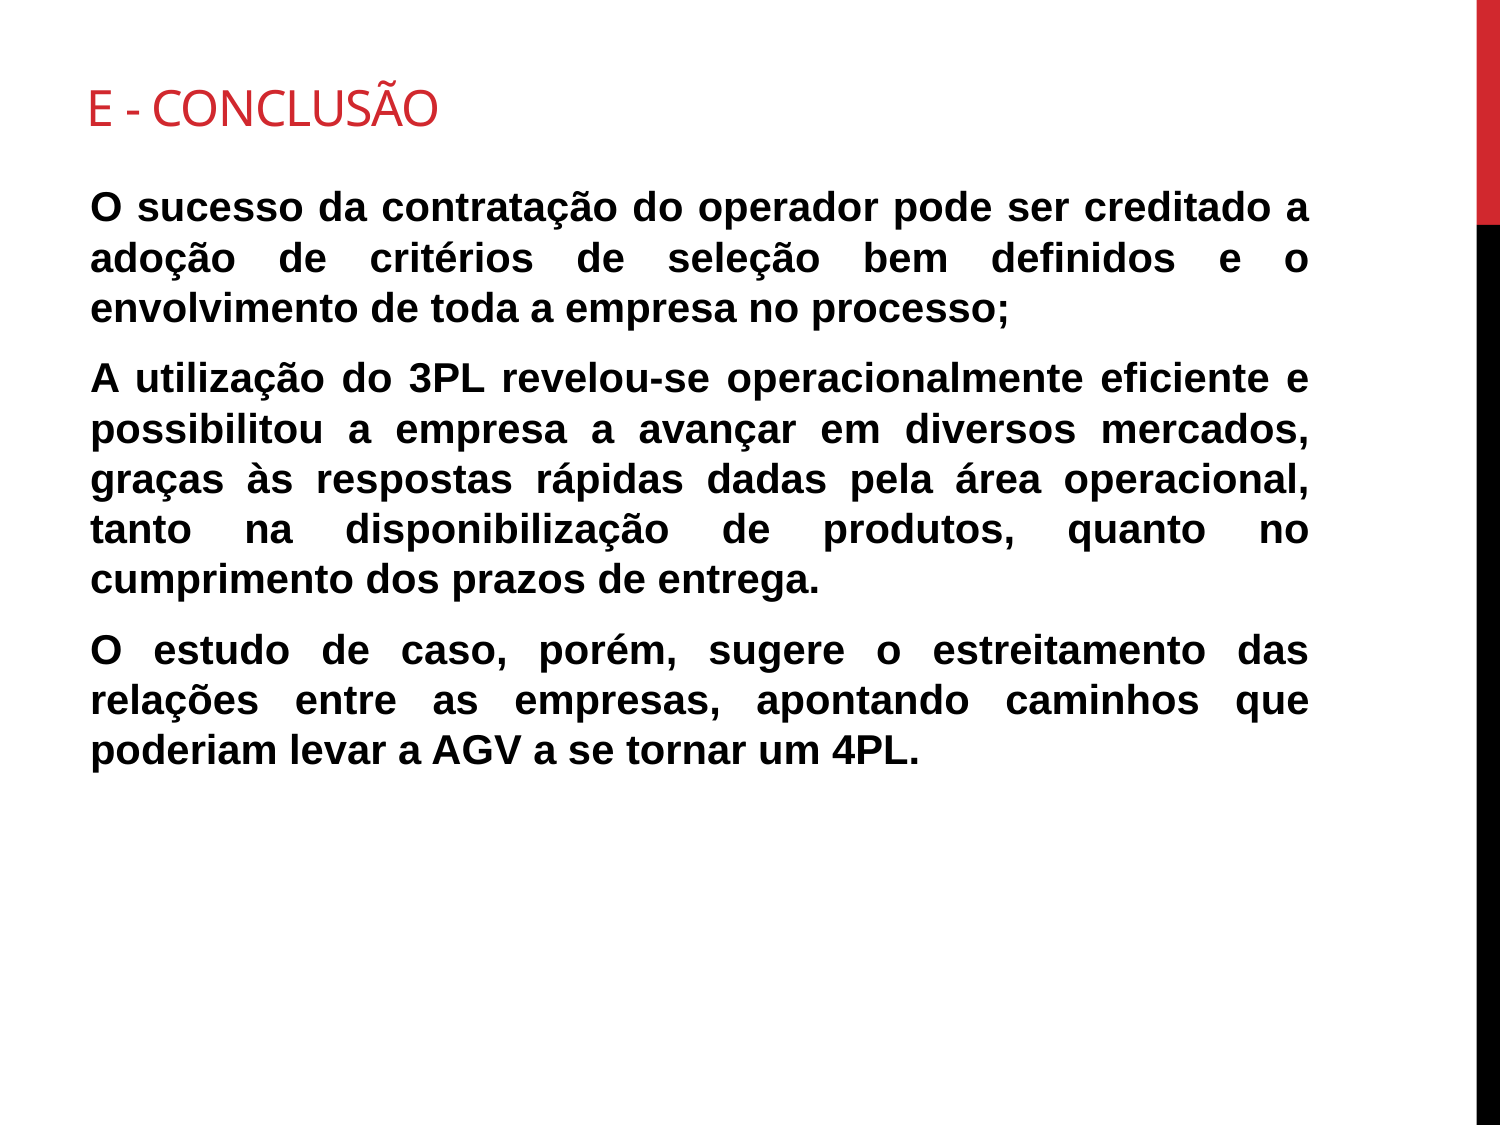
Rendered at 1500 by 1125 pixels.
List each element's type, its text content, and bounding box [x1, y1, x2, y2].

list O sucesso da contratação do operador pode ser creditado a adoção de critérios de seleção bem definidos e o envolvimento de toda a empresa no processo; A utilização do 3PL revelou-se operacionalmente eficiente e possibilitou a empresa a avançar em diversos mercados, graças às respostas rápidas dadas pela área operacional, tanto na disponibilização de produtos, quanto no cumprimento dos prazos de entrega. O estudo de caso, porém, sugere o estreitamento das relações entre as empresas, apontando caminhos que poderiam levar a AGV a se tornar um 4PL. [75, 172, 1325, 1005]
title E - Conclusão [71, 42, 1022, 144]
